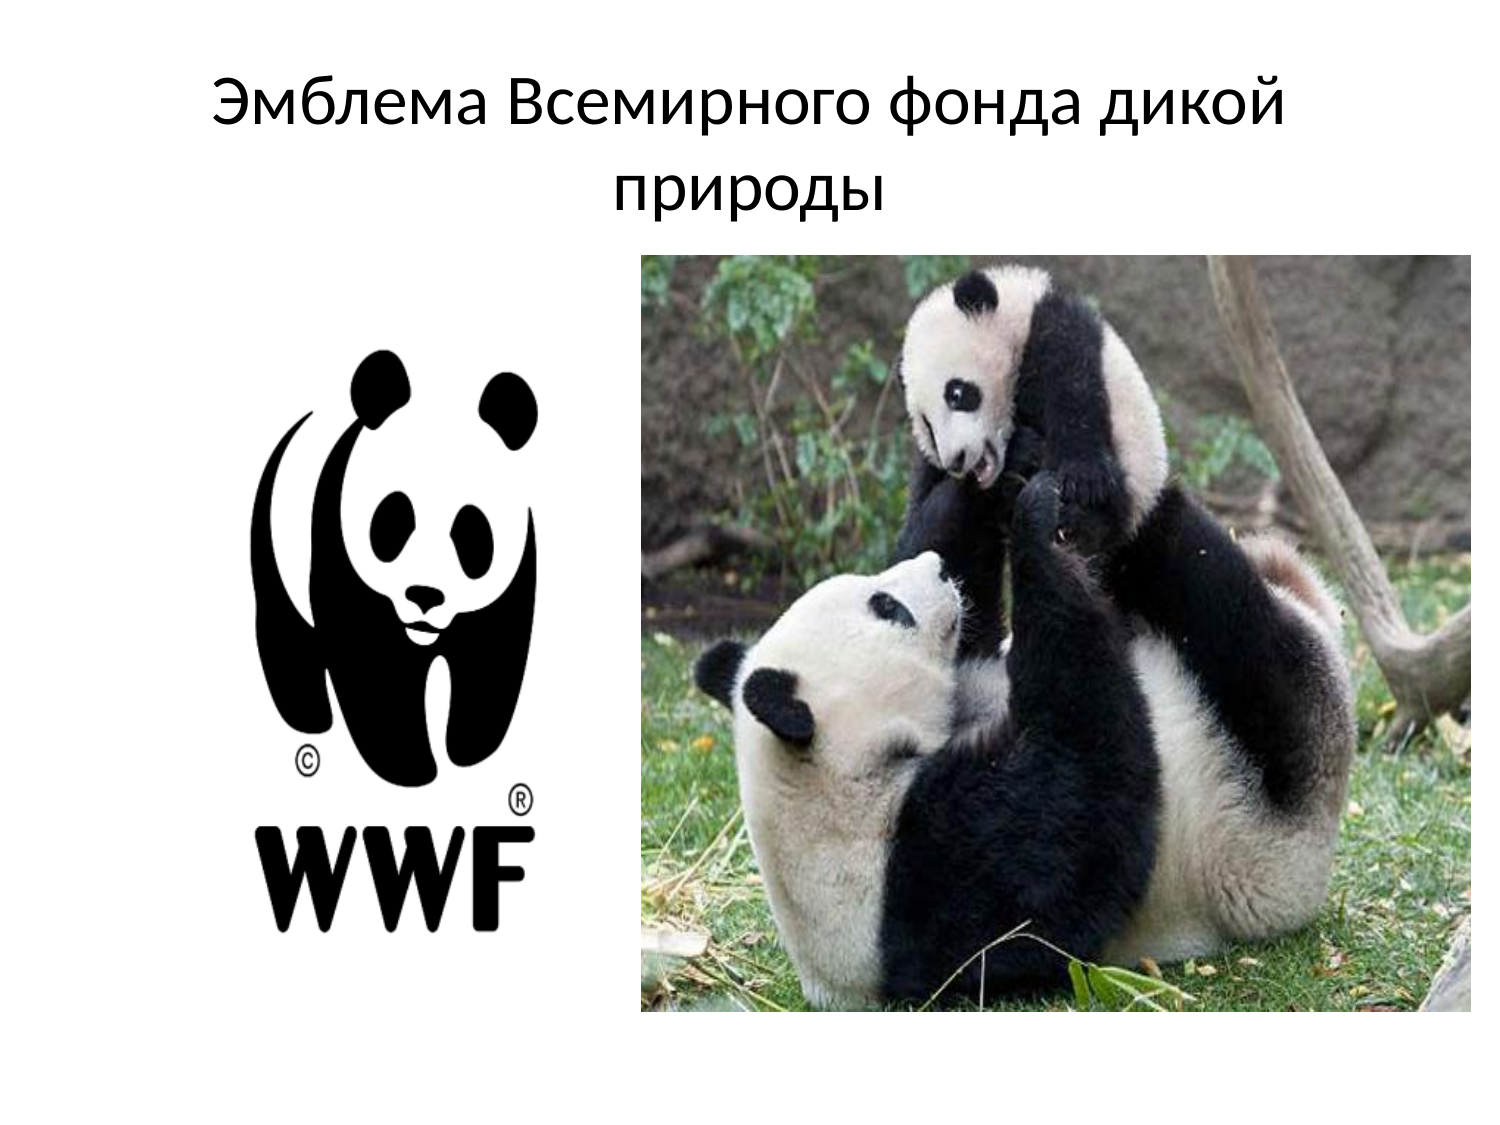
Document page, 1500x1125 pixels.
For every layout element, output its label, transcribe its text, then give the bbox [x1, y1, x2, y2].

title Эмблема Всемирного фонда дикой природы [75, 45, 1425, 233]
picture [50, 255, 1471, 1012]
